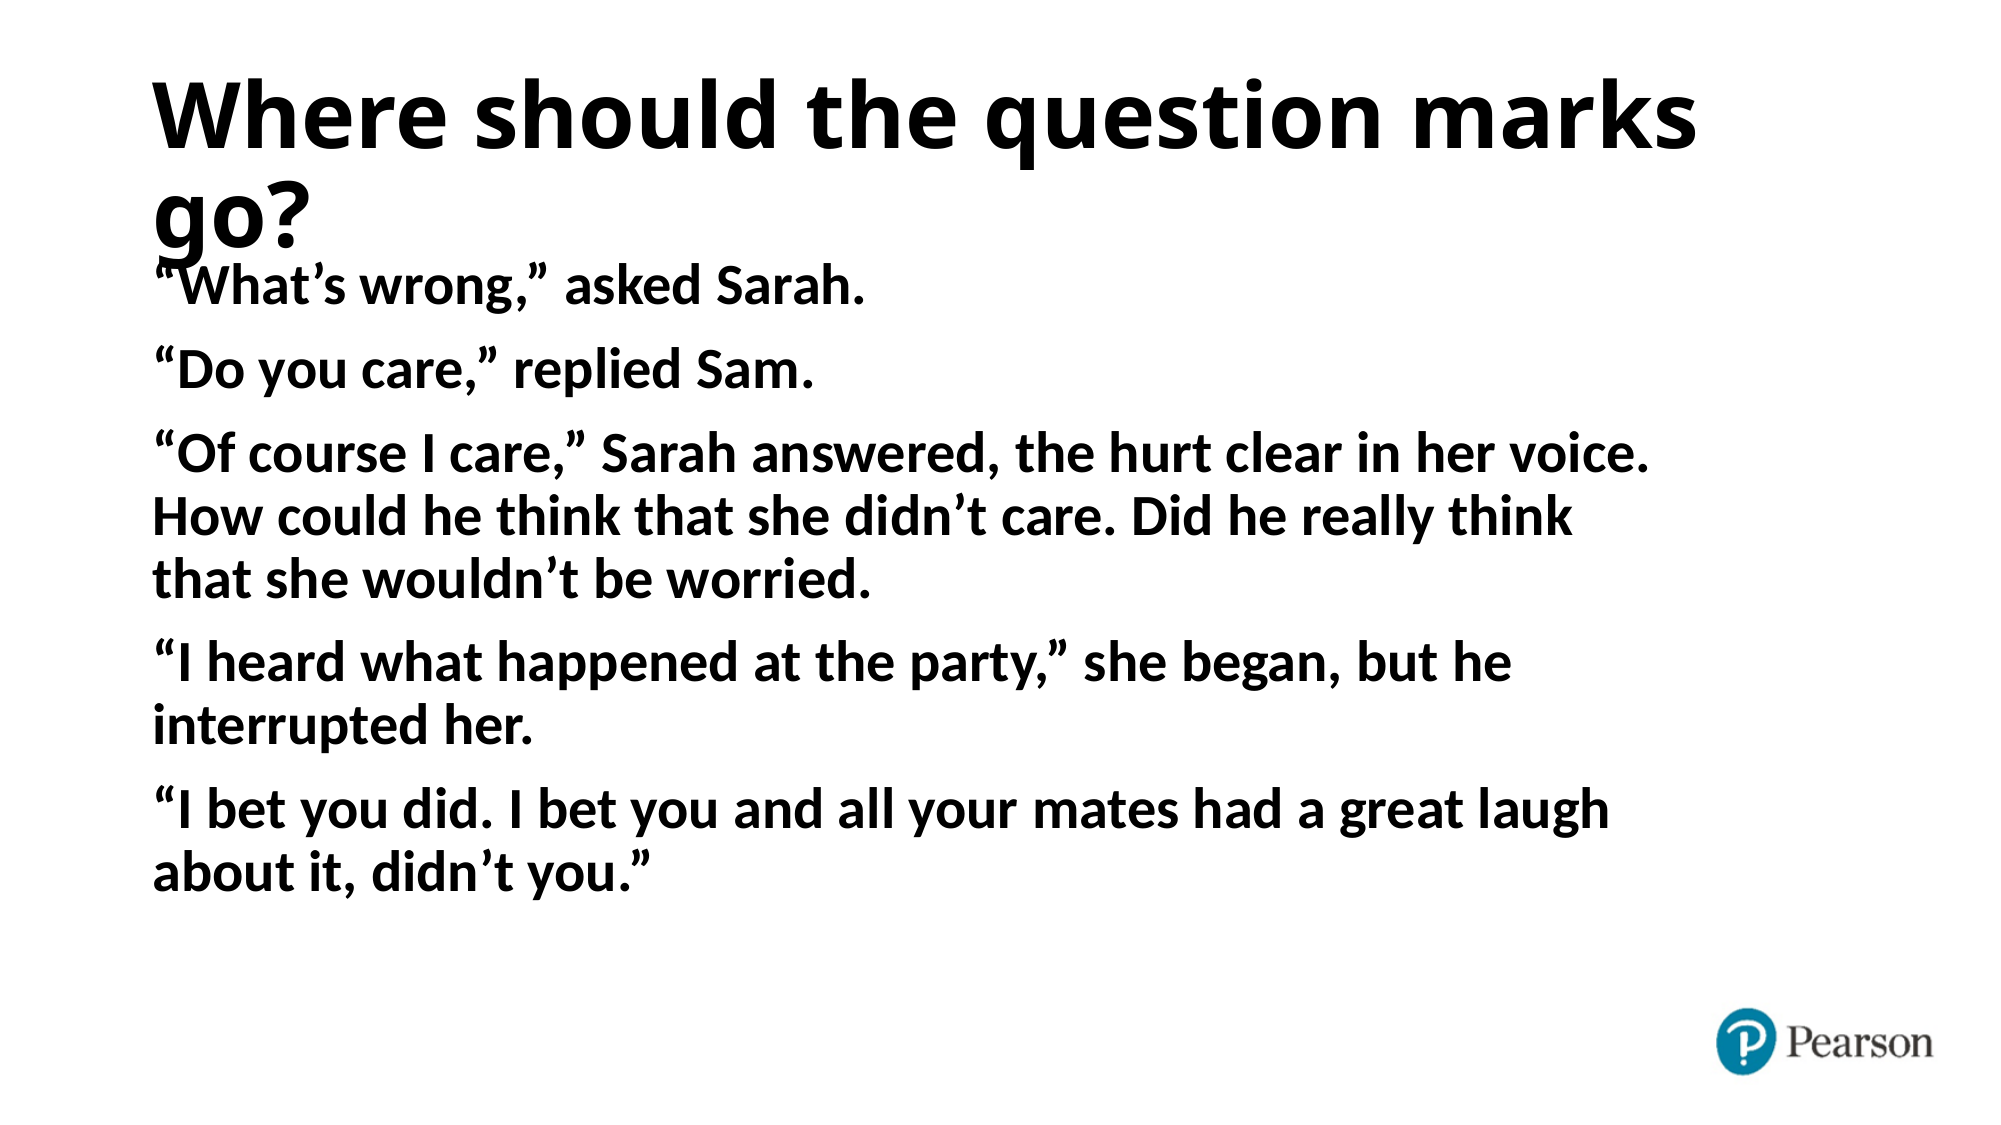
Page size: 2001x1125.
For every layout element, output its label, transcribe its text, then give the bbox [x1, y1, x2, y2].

picture [1706, 993, 1944, 1086]
list “What’s wrong,” asked Sarah. “Do you care,” replied Sam. “Of course I care,” Sarah answered, the hurt clear in her voice. How could he think that she didn’t care. Did he really think that she wouldn’t be worried. “I heard what happened at the party,” she began, but he interrupted her. “I bet you did. I bet you and all your mates had a great laugh about it, didn’t you.” [137, 246, 1678, 1053]
title Where should the question marks go? [137, 59, 1863, 278]
